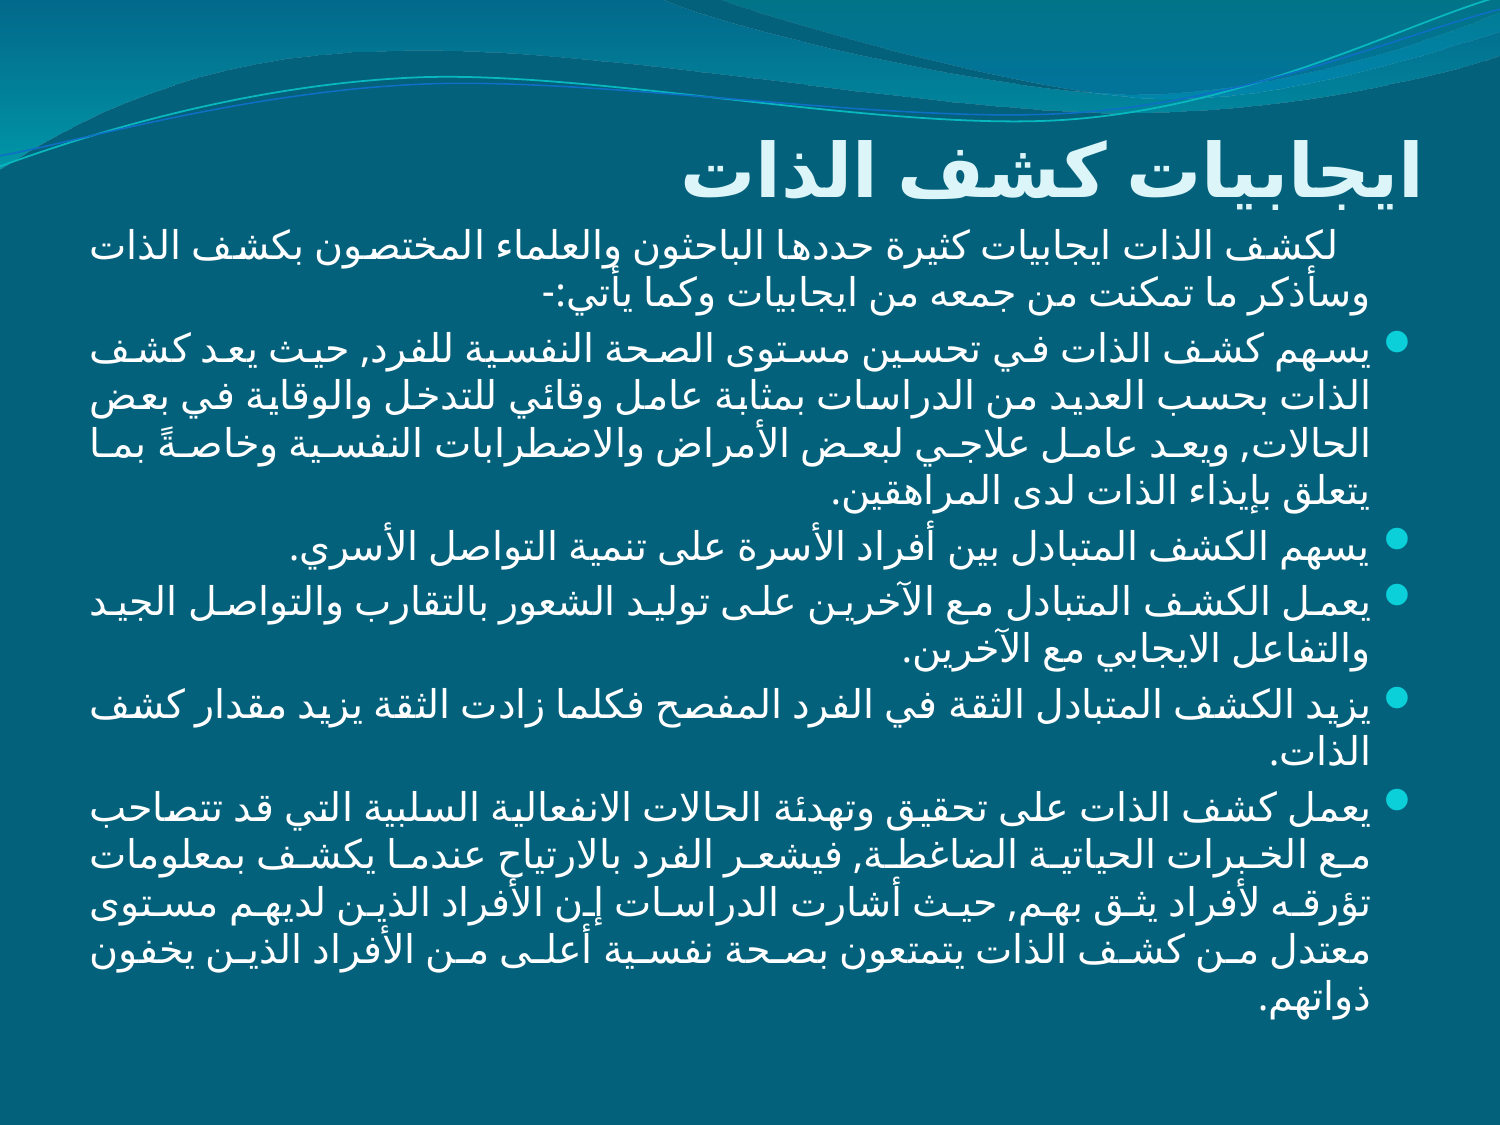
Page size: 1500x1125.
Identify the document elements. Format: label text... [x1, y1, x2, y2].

title ايجابيات كشف الذات [75, 115, 1425, 212]
list لكشف الذات ايجابيات كثيرة حددها الباحثون والعلماء المختصون بكشف الذات وسأذكر ما تمكنت من جمعه من ايجابيات وكما يأتي:- يسهم كشف الذات في تحسين مستوى الصحة النفسية للفرد, حيث يعد كشف الذات بحسب العديد من الدراسات بمثابة عامل وقائي للتدخل والوقاية في بعض الحالات, ويعد عامل علاجي لبعض الأمراض والاضطرابات النفسية وخاصةً بما يتعلق بإيذاء الذات لدى المراهقين. يسهم الكشف المتبادل بين أفراد الأسرة على تنمية التواصل الأسري. يعمل الكشف المتبادل مع الآخرين على توليد الشعور بالتقارب والتواصل الجيد والتفاعل الايجابي مع الآخرين. يزيد الكشف المتبادل الثقة في الفرد المفصح فكلما زادت الثقة يزيد مقدار كشف الذات. يعمل كشف الذات على تحقيق وتهدئة الحالات الانفعالية السلبية التي قد تتصاحب مع الخبرات الحياتية الضاغطة, فيشعر الفرد بالارتياح عندما يكشف بمعلومات تؤرقه لأفراد يثق بهم, حيث أشارت الدراسات إن الأفراد الذين لديهم مستوى معتدل من كشف الذات يتمتعون بصحة نفسية أعلى من الأفراد الذين يخفون ذواتهم. [75, 212, 1425, 1038]
